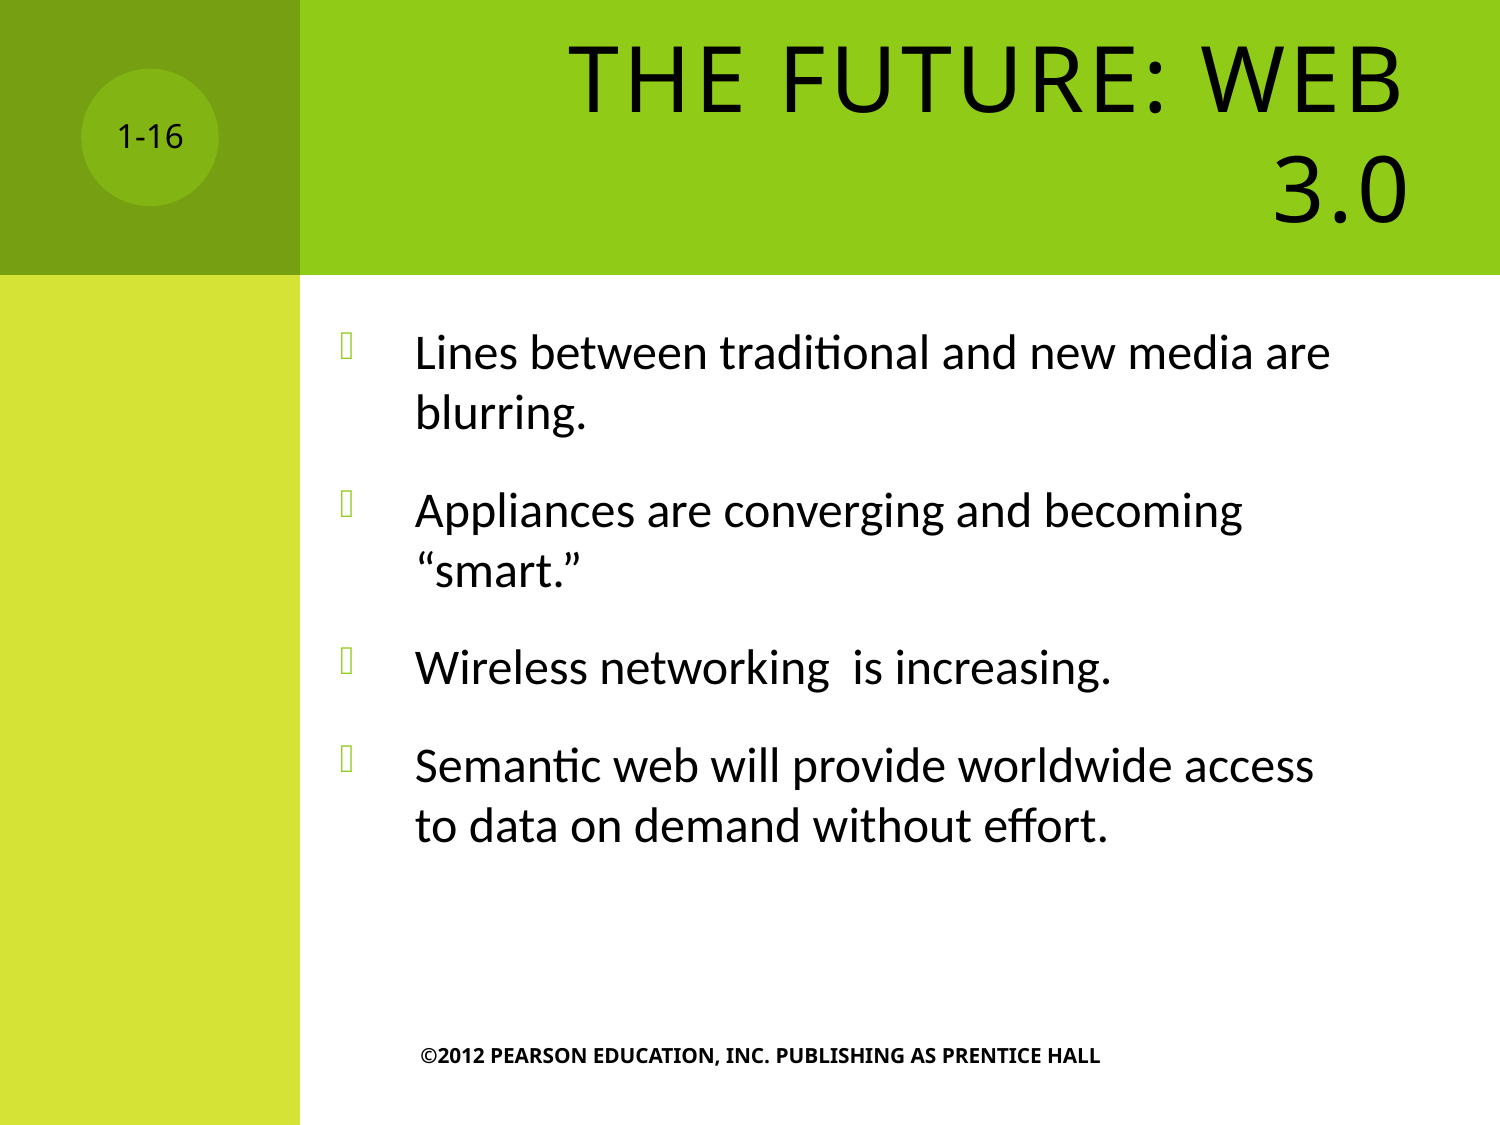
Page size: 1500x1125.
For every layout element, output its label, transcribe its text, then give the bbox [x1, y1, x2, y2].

list Lines between traditional and new media are blurring. Appliances are converging and becoming “smart.” Wireless networking is increasing. Semantic web will provide worldwide access to data on demand without effort. [324, 312, 1351, 943]
slide_number 1-16 [87, 87, 213, 188]
title The Future: Web 3.0 [399, 37, 1425, 225]
footer ©2012 PEARSON EDUCATION, INC. PUBLISHING AS PRENTICE HALL [399, 1025, 1238, 1085]
